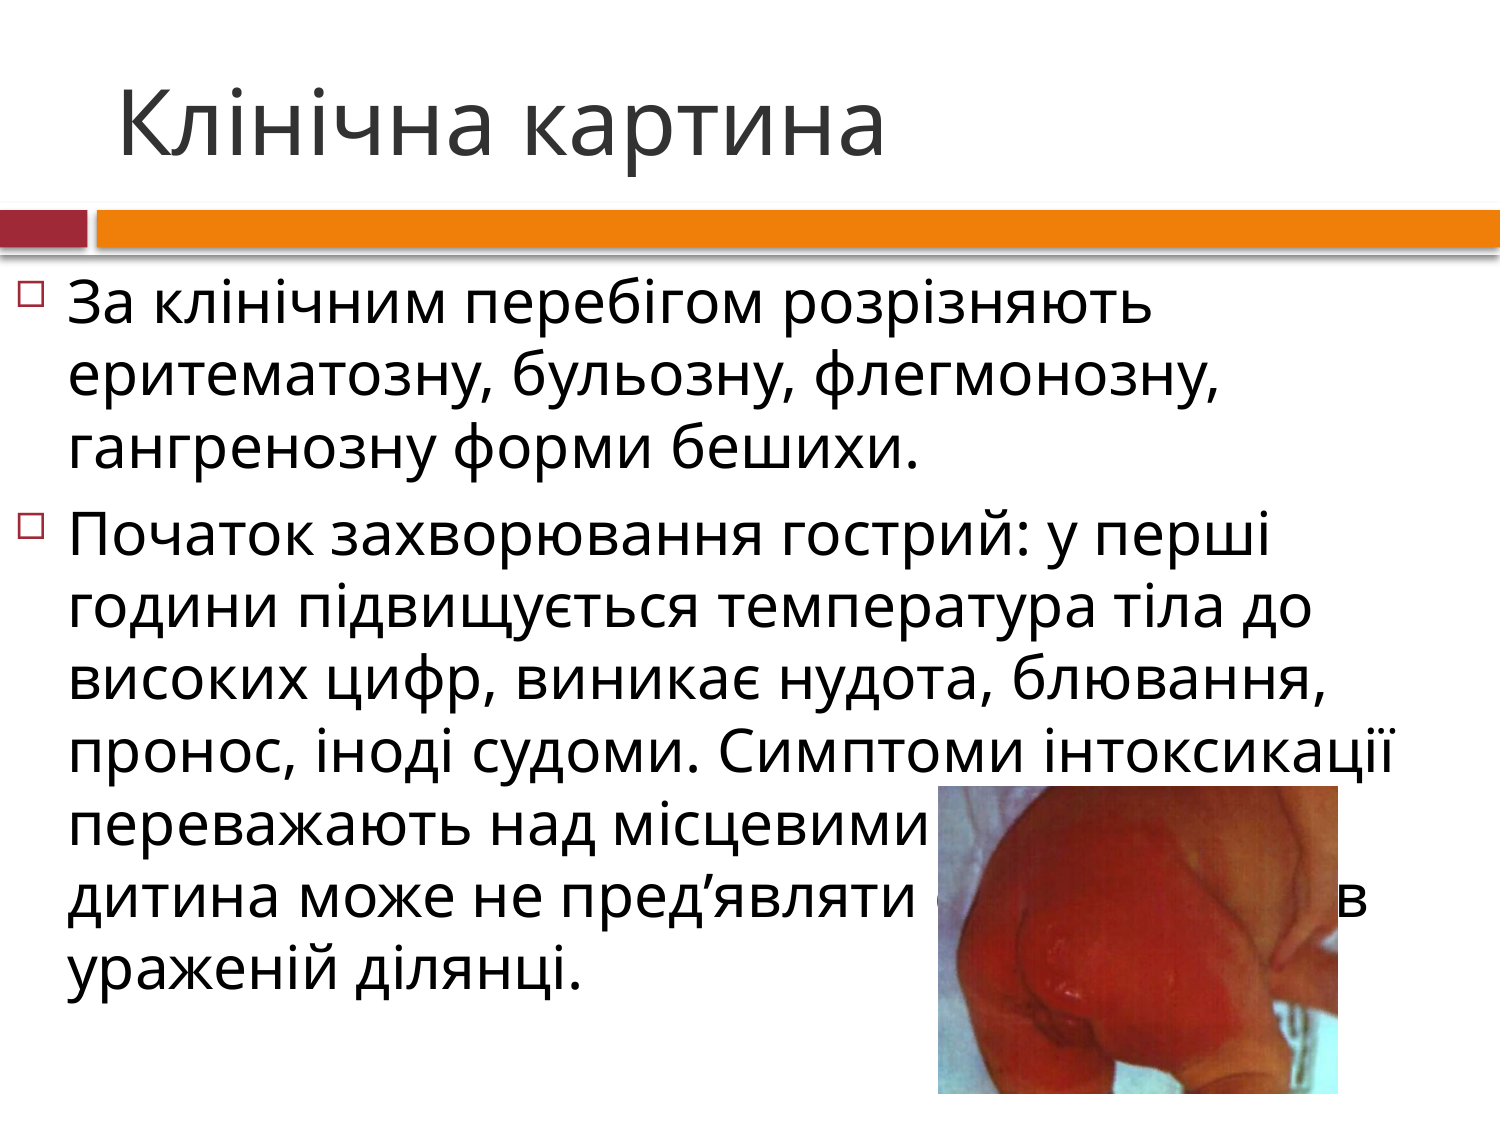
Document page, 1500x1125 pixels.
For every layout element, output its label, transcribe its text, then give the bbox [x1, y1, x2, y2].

list За клінічним перебігом розрізняють еритематозну, бульозну, флегмонозну, гангренозну форми бешихи. Початок захворювання гострий: у перші години підвищується температура тіла до високих цифр, виникає нудота, блювання, пронос, іноді судоми. Симптоми інтоксикації переважають над місцевими проявами, дитина може не пред’являти скарг на біль в ураженій ділянці. [0, 255, 1459, 1071]
picture [938, 786, 1339, 1094]
title Клінічна картина [100, 37, 1438, 200]
